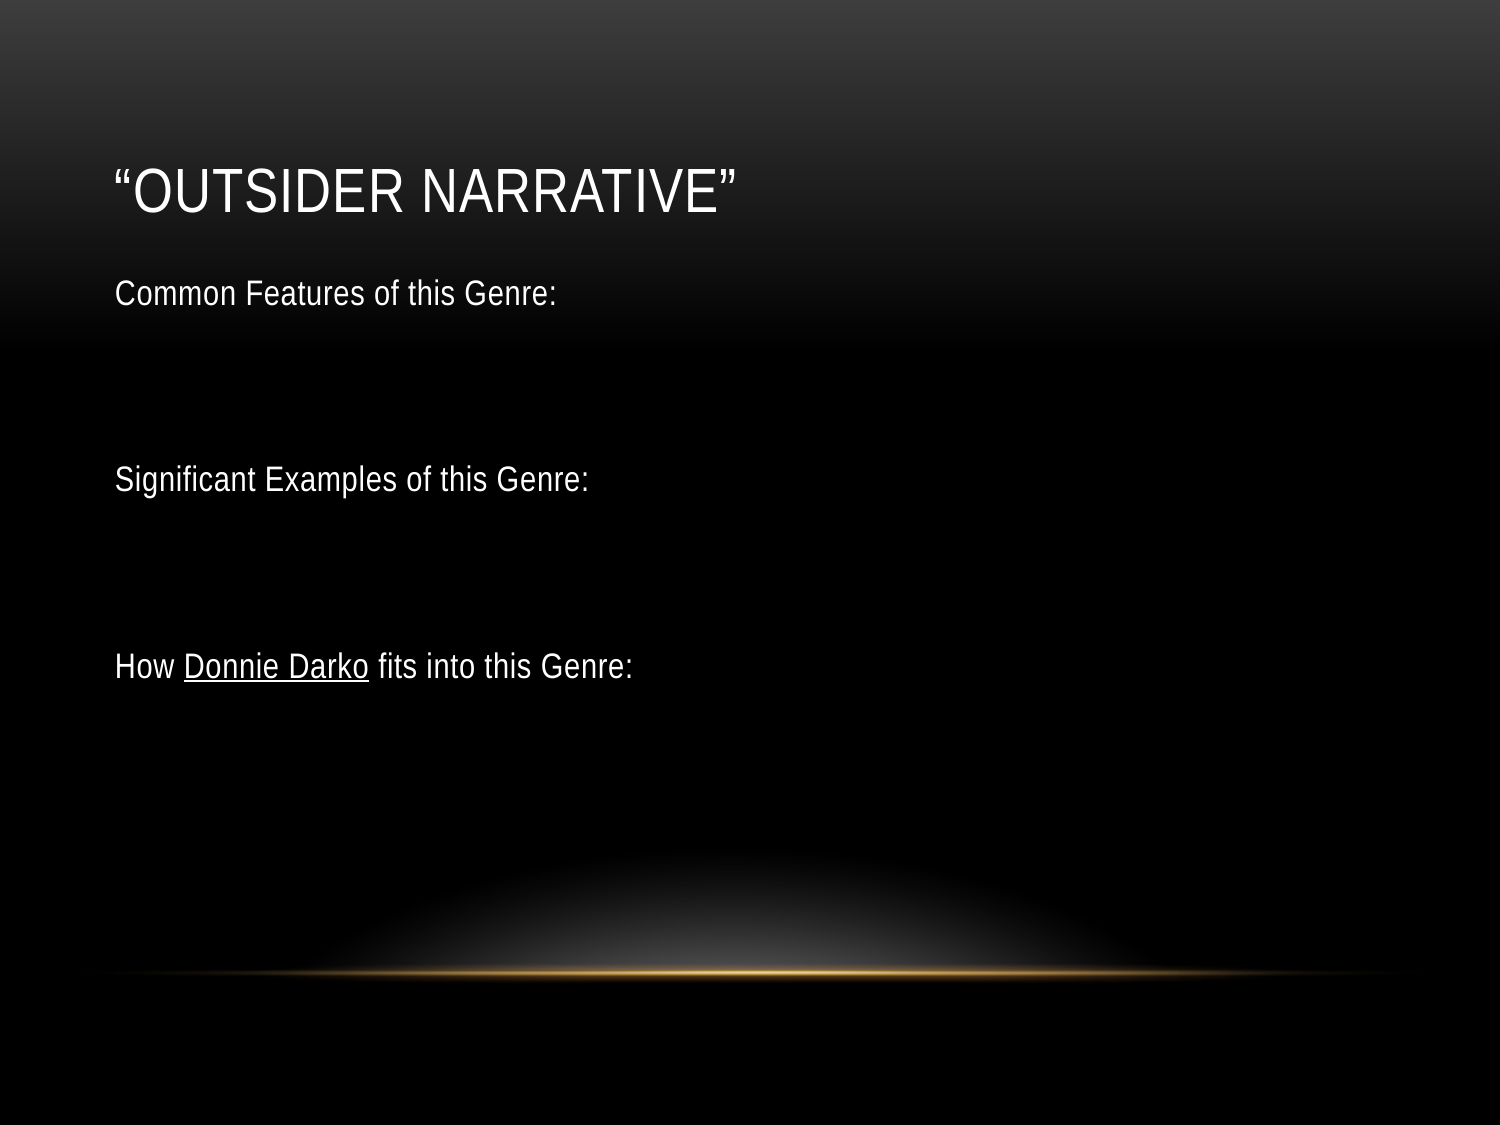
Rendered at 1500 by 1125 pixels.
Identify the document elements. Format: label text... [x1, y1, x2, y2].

title “Outsider Narrative” [99, 45, 1400, 233]
list Common Features of this Genre: Significant Examples of this Genre: How Donnie Darko fits into this Genre: [99, 262, 1400, 938]
picture [0, 0, 1500, 1125]
